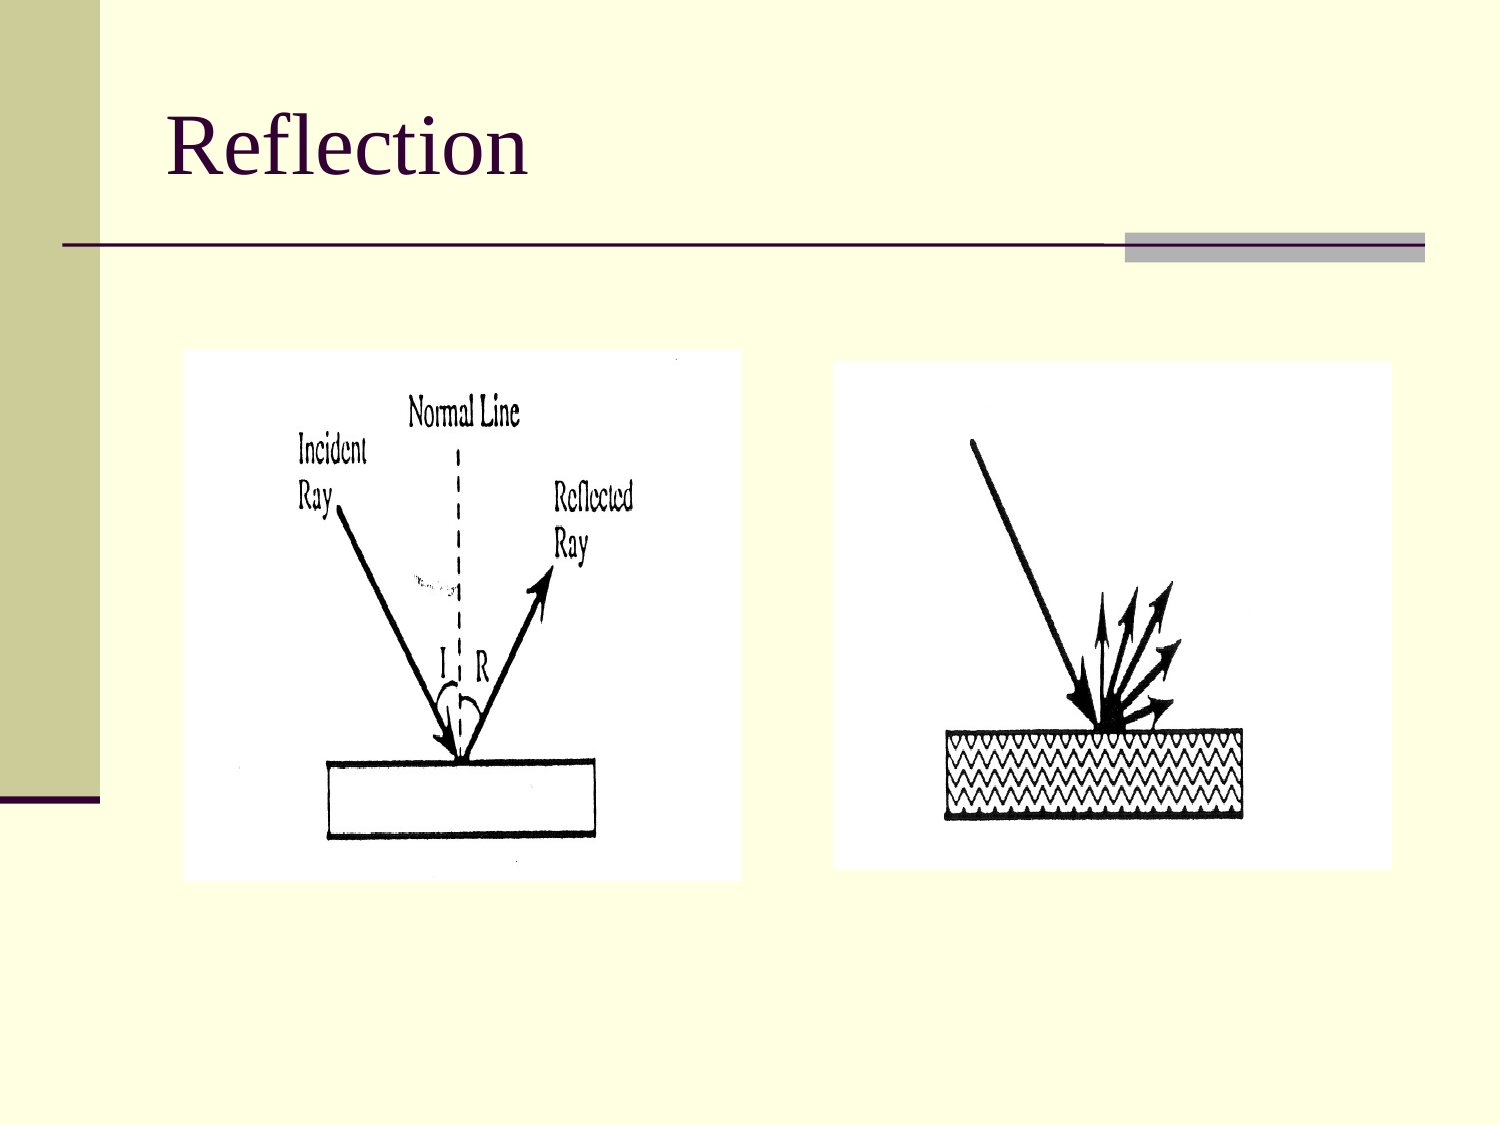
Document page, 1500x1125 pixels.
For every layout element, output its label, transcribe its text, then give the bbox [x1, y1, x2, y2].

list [182, 349, 742, 882]
title Reflection [149, 45, 1426, 234]
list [833, 361, 1392, 870]
